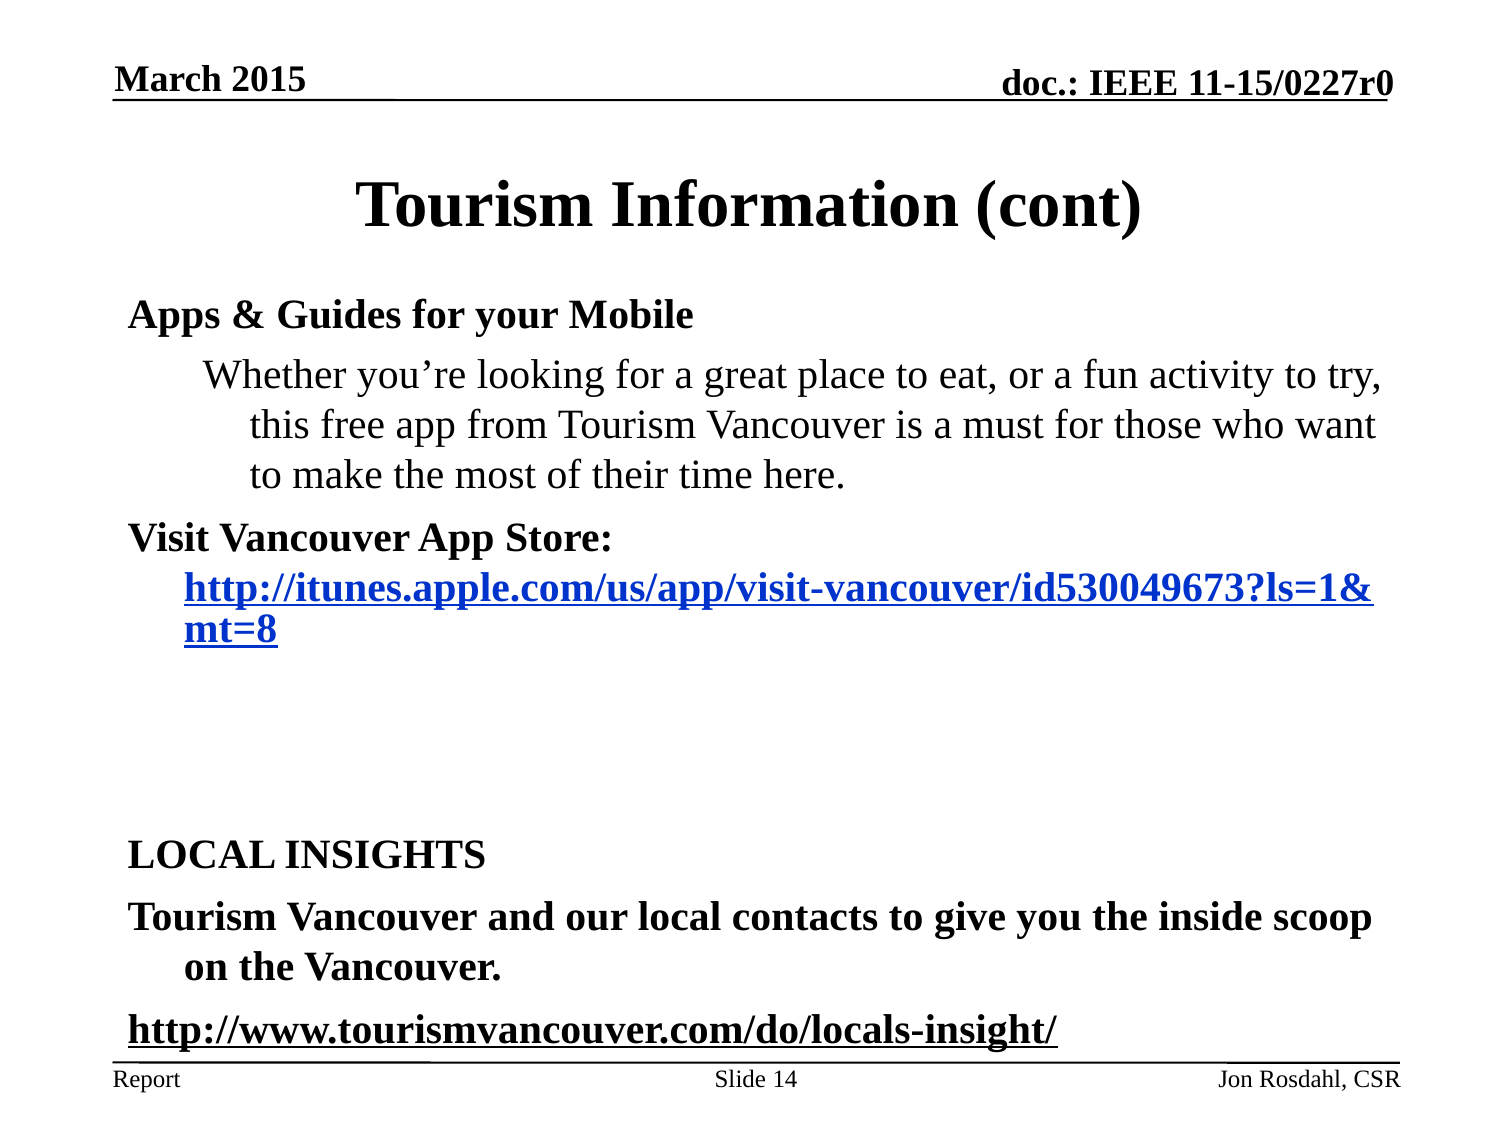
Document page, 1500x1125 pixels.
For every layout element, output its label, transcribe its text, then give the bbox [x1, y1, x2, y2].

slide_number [114, 54, 423, 100]
title Tourism Information (cont) [112, 112, 1388, 278]
list Apps & Guides for your Mobile Whether you’re looking for a great place to eat, or a fun activity to try, this free app from Tourism Vancouver is a must for those who want to make the most of their time here. Visit Vancouver App Store: http://itunes.apple.com/us/app/visit-vancouver/id530049673?ls=1&mt=8 LOCAL INSIGHTS Tourism Vancouver and our local contacts to give you the inside scoop on the Vancouver. http://www.tourismvancouver.com/do/locals-insight/ [112, 278, 1400, 1036]
slide_number Slide 14 [712, 1061, 800, 1123]
footer Jon Rosdahl, CSR [878, 1061, 1402, 1093]
